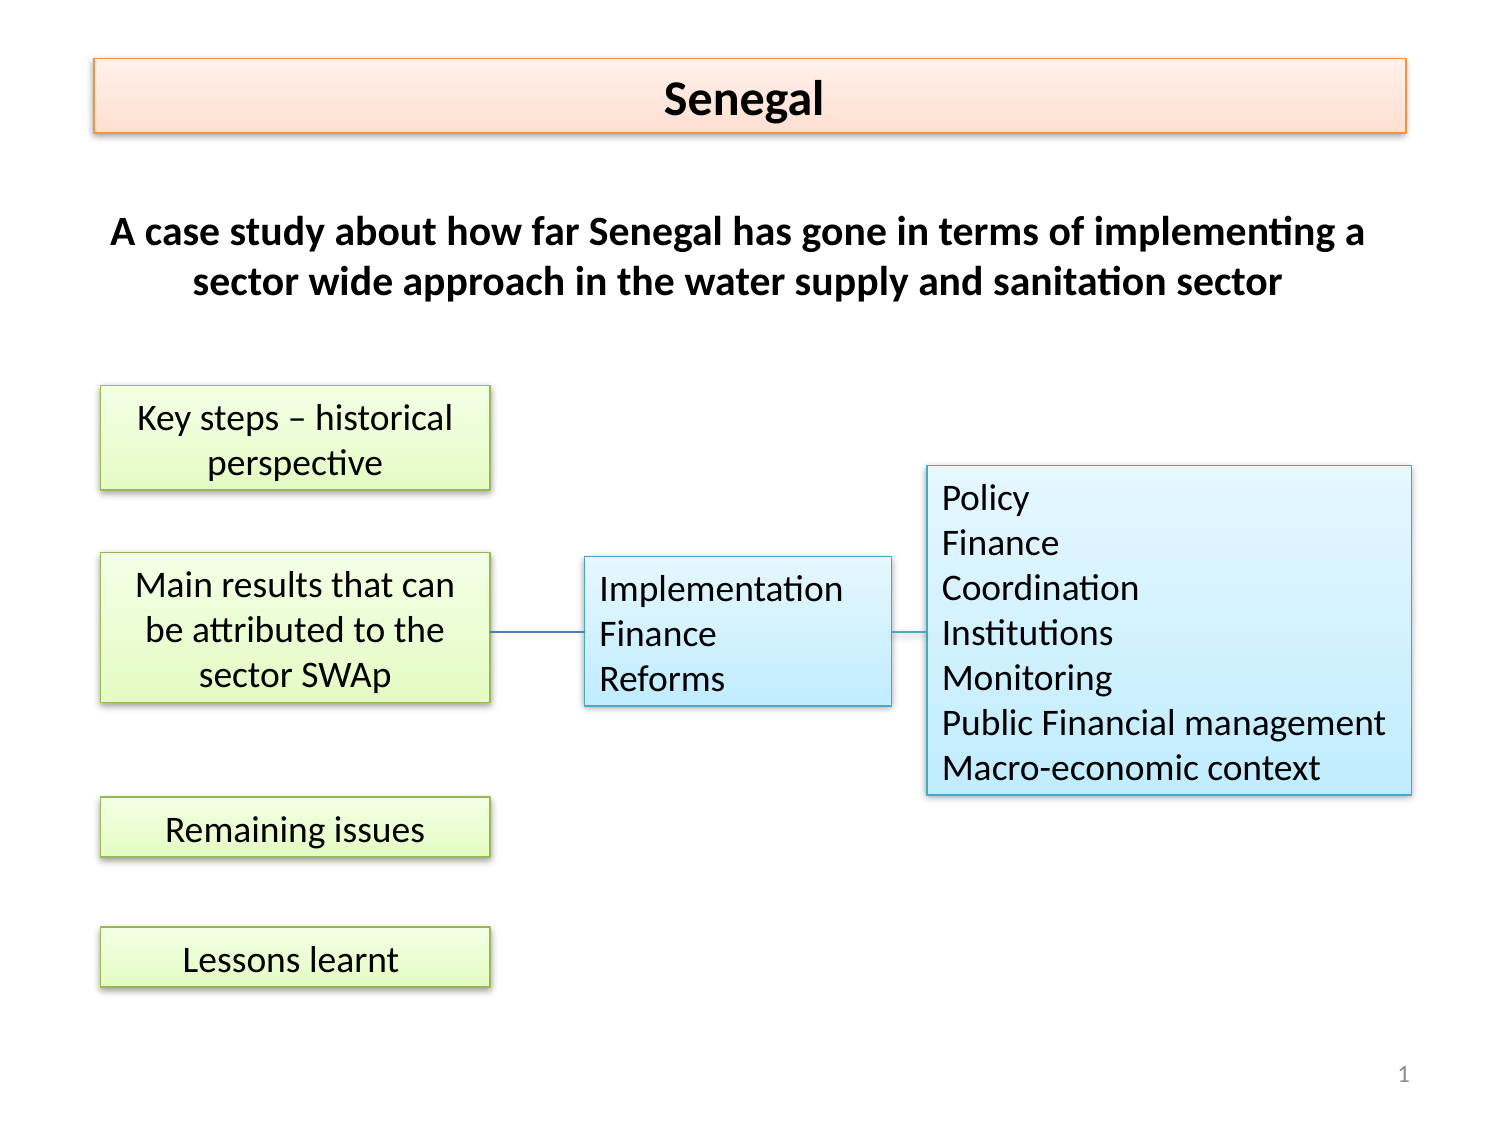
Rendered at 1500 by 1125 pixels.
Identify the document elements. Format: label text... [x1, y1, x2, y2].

slide_number 1 [1074, 1042, 1425, 1103]
text_box Senegal [93, 58, 1407, 134]
text_box Remaining issues [100, 796, 491, 858]
text_box Implementation Finance Reforms [584, 556, 892, 707]
text_box Policy Finance Coordination Institutions Monitoring Public Financial management Macro-economic context [926, 465, 1412, 796]
text_box Key steps – historical perspective [100, 385, 491, 491]
text_box Lessons learnt [100, 926, 491, 988]
text_box Main results that can be attributed to the sector SWAp [100, 552, 491, 703]
text_box A case study about how far Senegal has gone in terms of implementing a sector wide approach in the water supply and sanitation sector [88, 196, 1388, 311]
